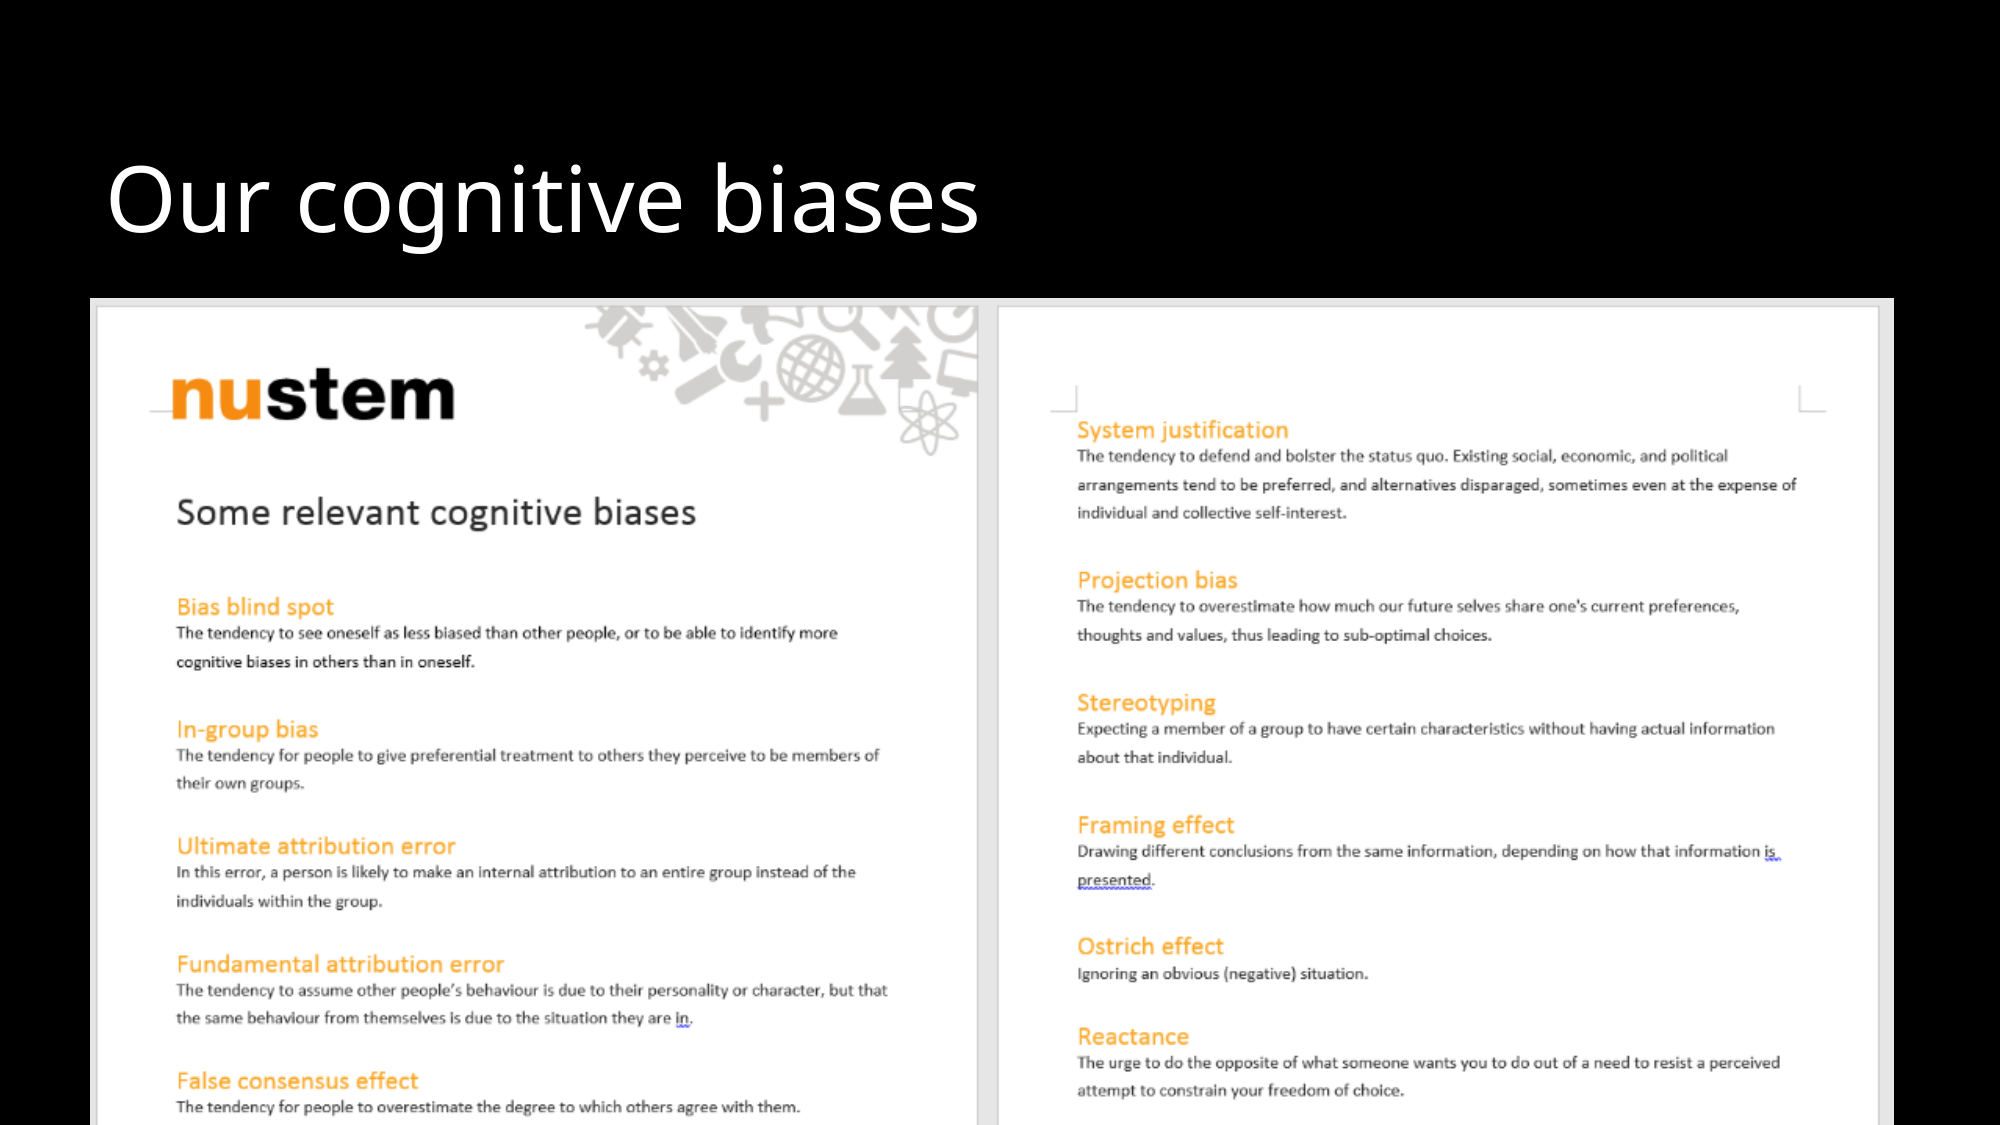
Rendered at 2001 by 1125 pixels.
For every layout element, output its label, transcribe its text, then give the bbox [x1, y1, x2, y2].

picture [90, 298, 1894, 1125]
title Our cognitive biases [90, 59, 1508, 278]
